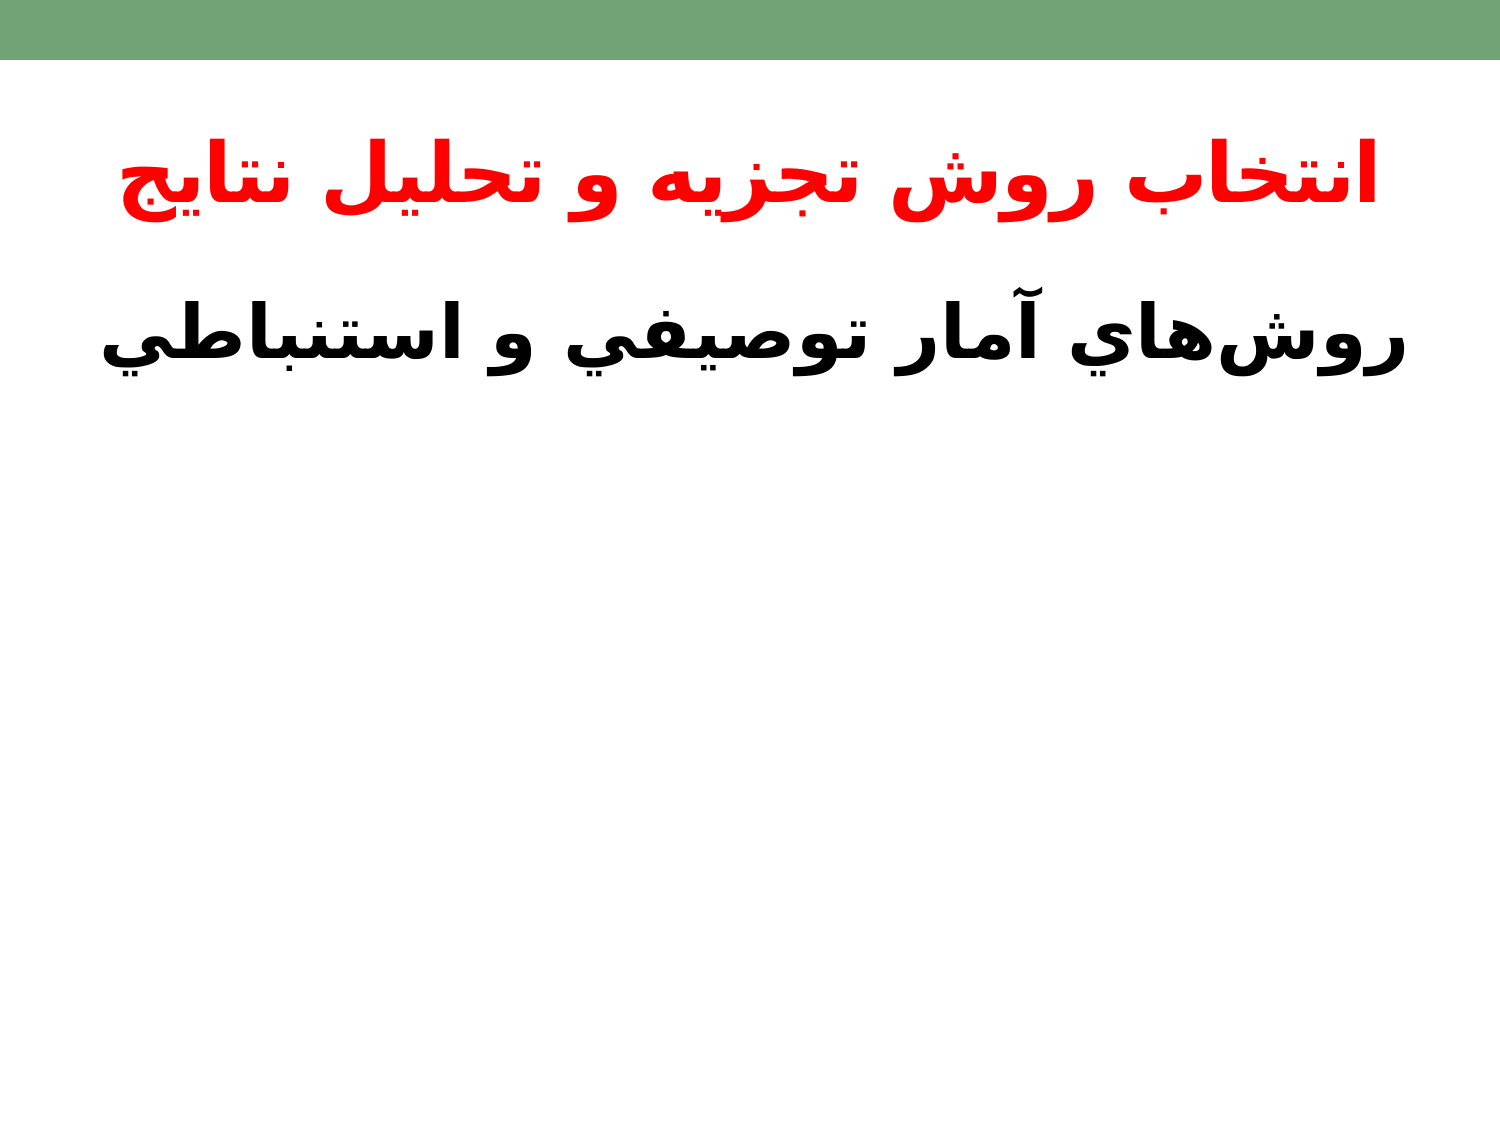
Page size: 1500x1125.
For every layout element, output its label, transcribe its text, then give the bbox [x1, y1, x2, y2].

list روش‌هاي آمار توصيفي و استنباطي [75, 262, 1425, 1063]
title انتخاب روش تجزيه و تحليل نتايج [75, 87, 1425, 250]
